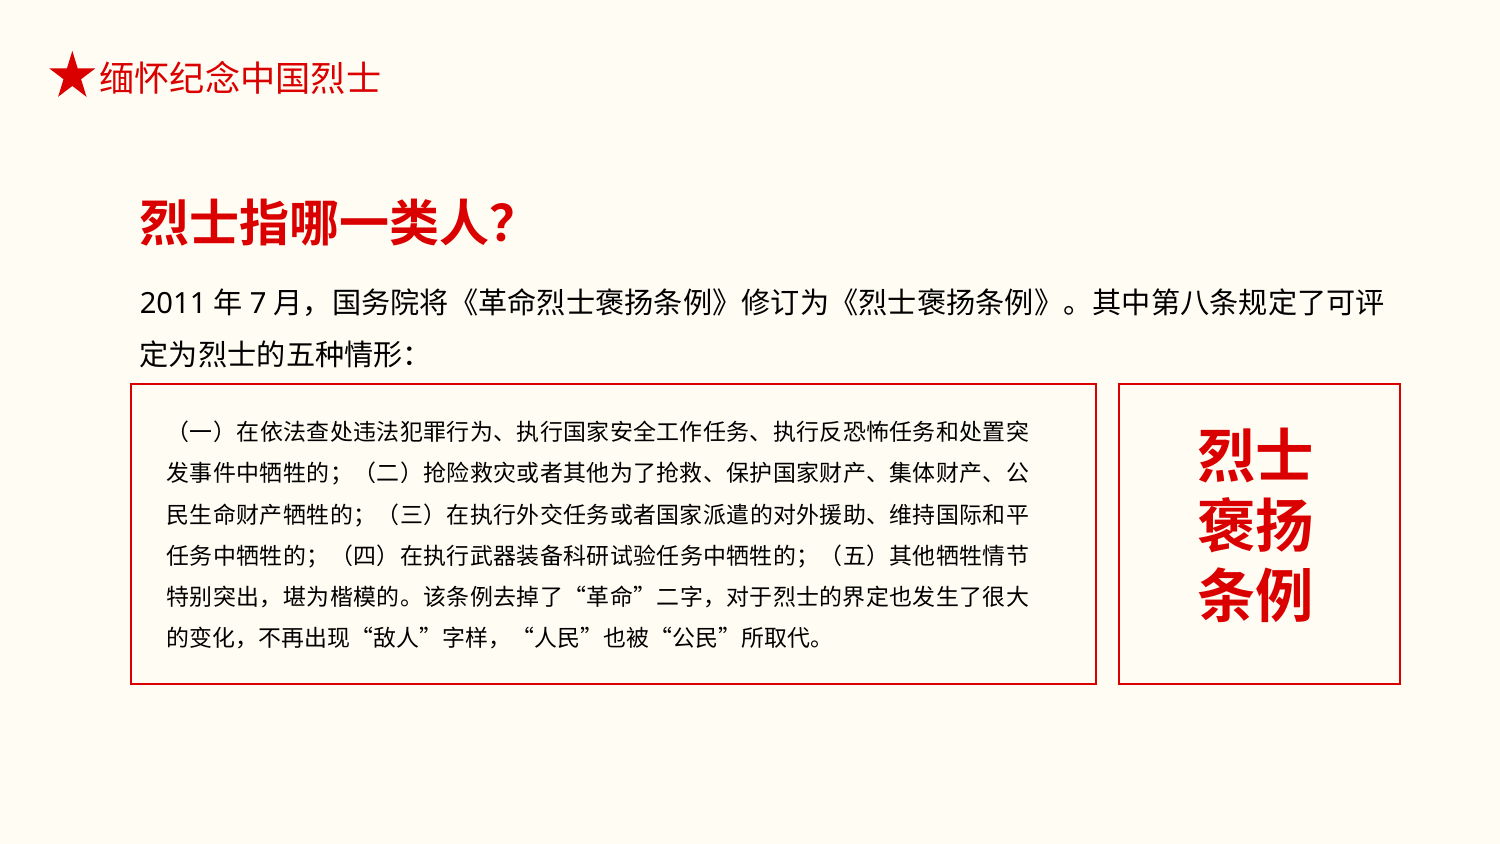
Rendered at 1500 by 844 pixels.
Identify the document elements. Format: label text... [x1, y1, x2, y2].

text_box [1118, 384, 1400, 685]
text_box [131, 384, 1097, 685]
text_box 2011年7月，国务院将《革命烈士褒扬条例》修订为《烈士褒扬条例》。其中第八条规定了可评定为烈士的五种情形： [125, 259, 1425, 379]
text_box 烈士指哪一类人？ [124, 184, 588, 260]
